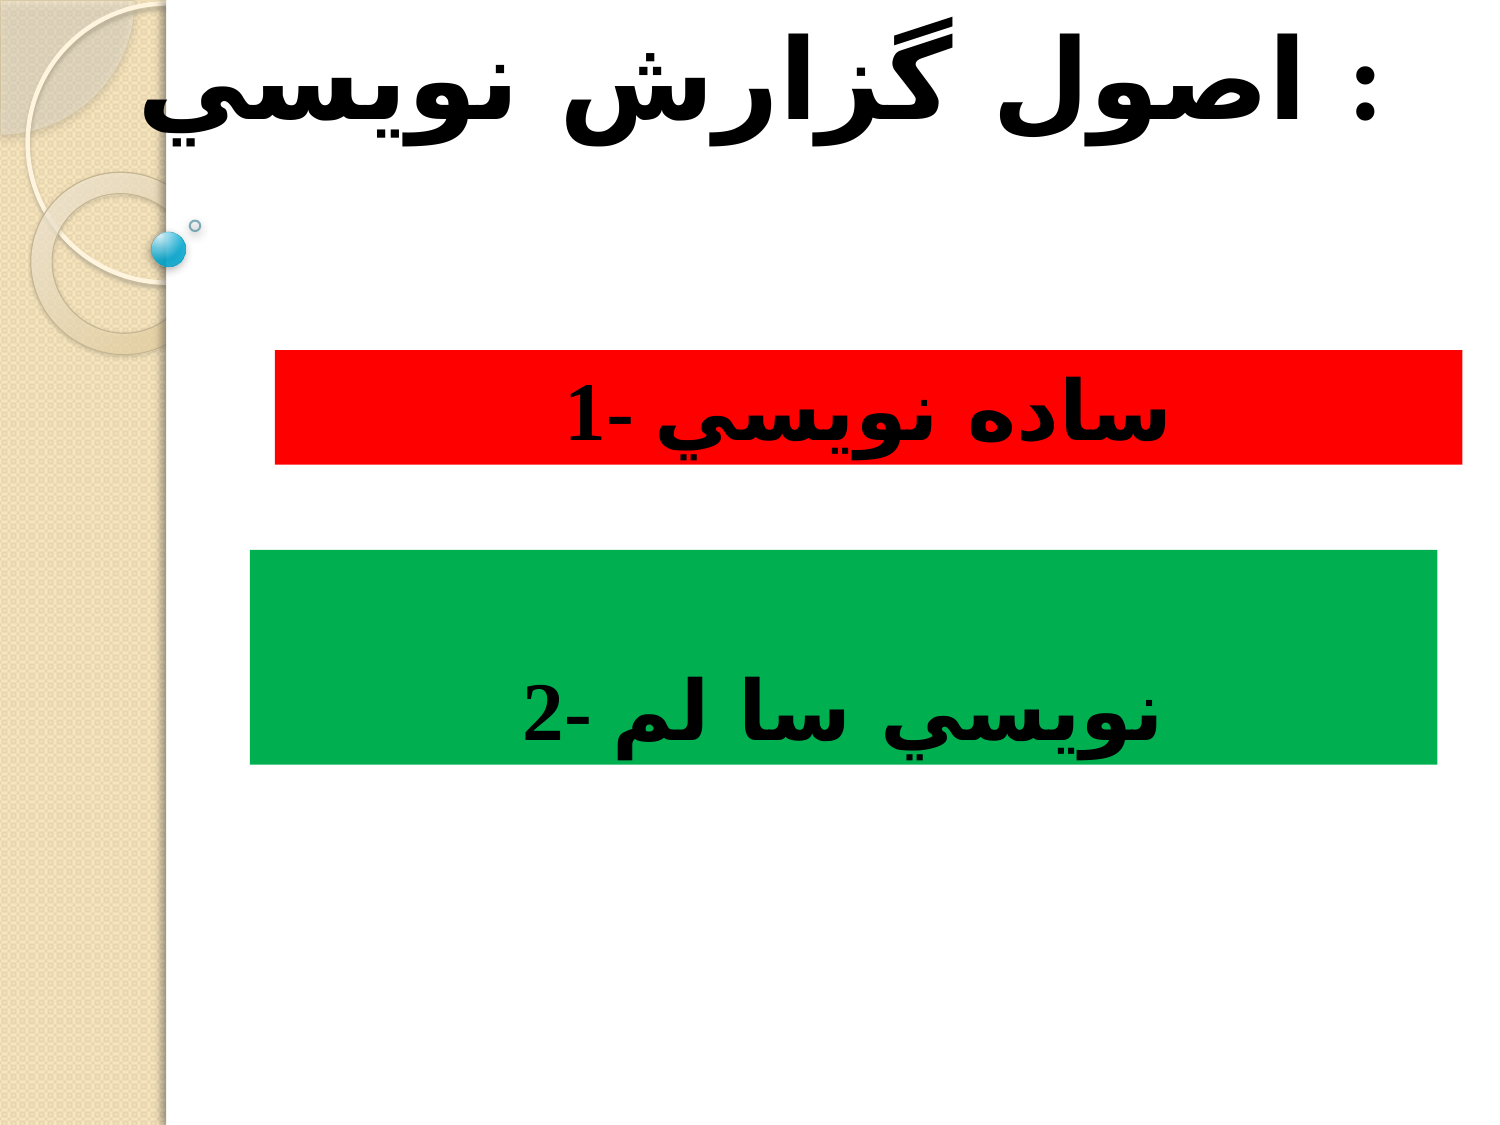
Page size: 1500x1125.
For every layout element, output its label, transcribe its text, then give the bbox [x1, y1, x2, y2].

text_box [0, 375, 1413, 638]
text_box اصول گزارش نويسي : [50, 0, 1500, 150]
text_box 1- ساده نويسي [274, 350, 1463, 465]
text_box 2- نويسي سا لم [249, 549, 1438, 765]
text_box [162, 150, 500, 213]
